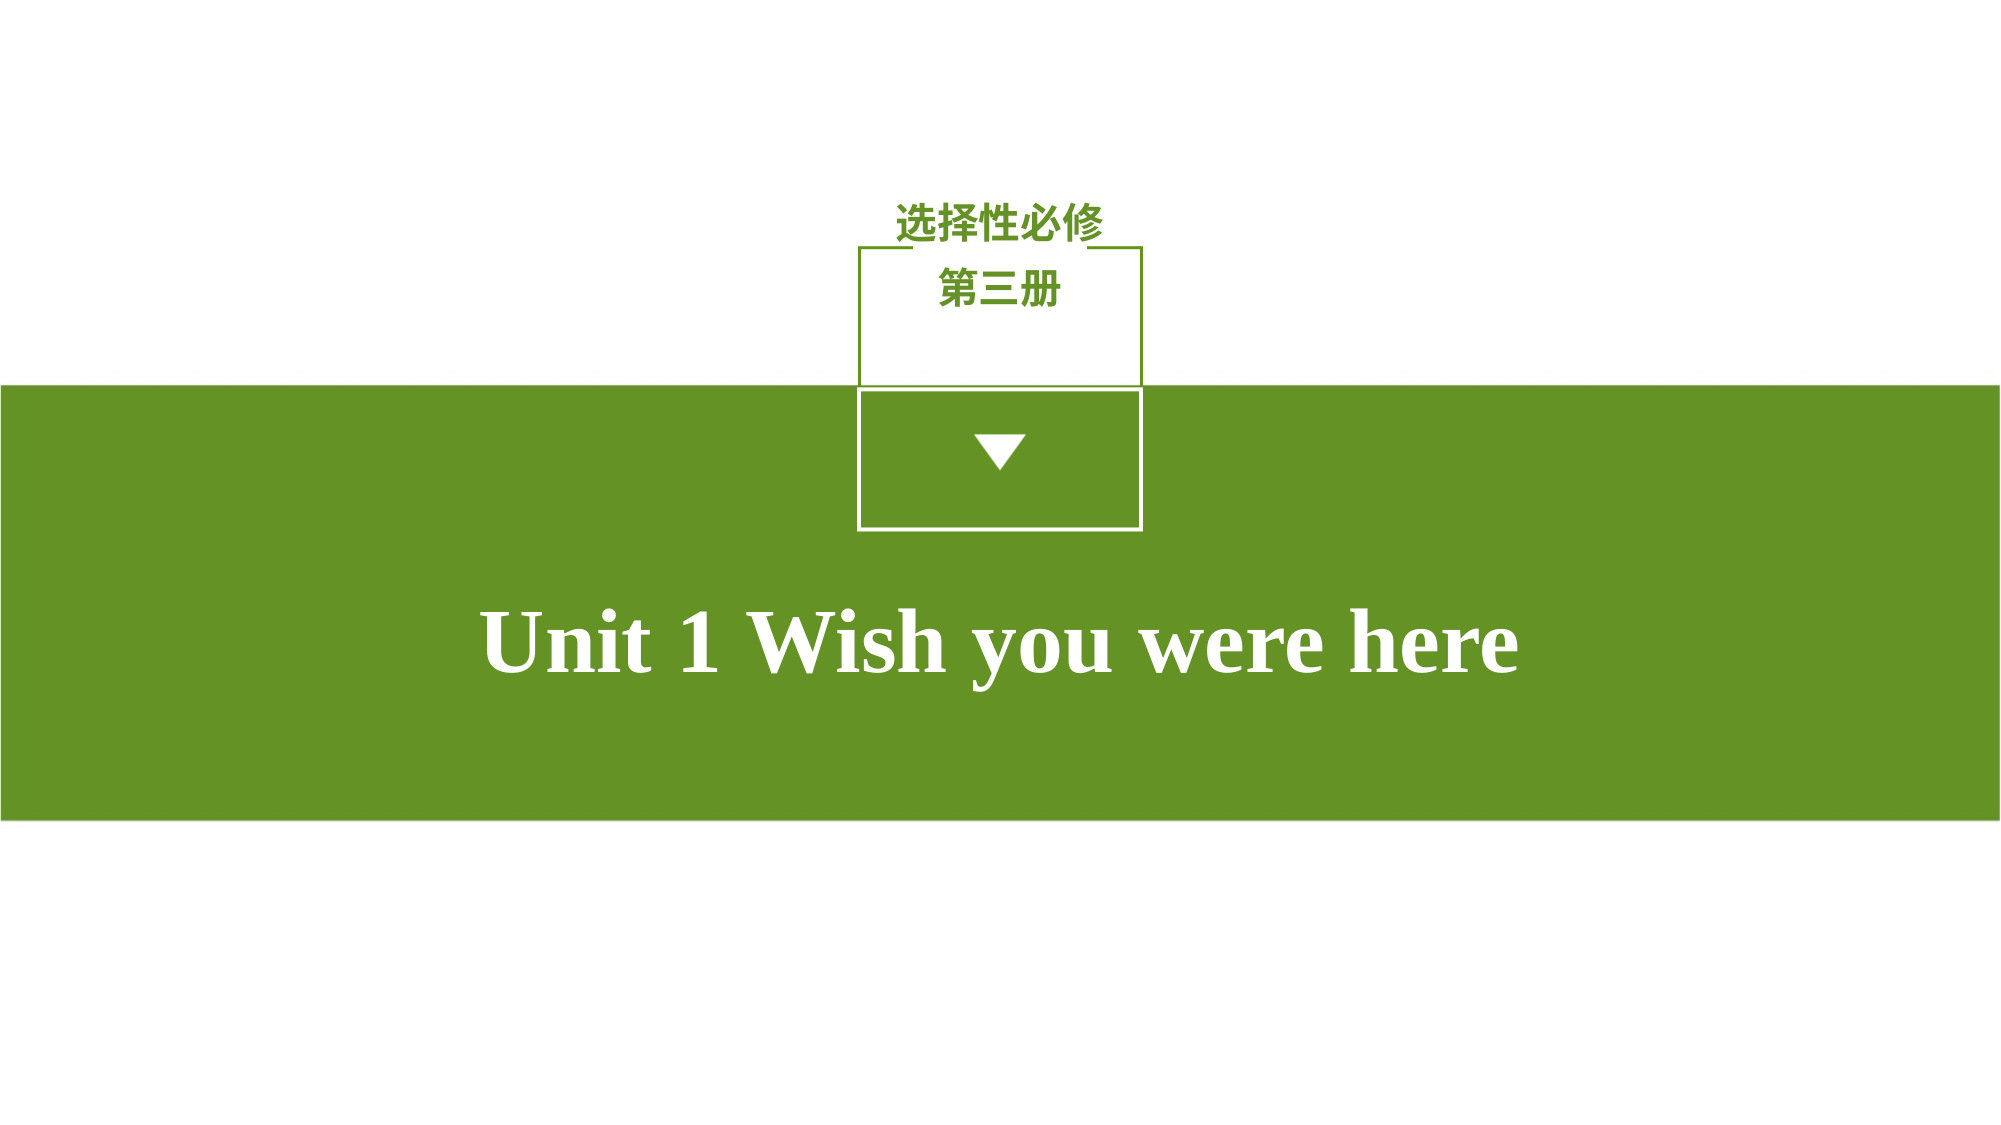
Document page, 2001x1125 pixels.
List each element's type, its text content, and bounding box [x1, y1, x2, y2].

text_box Unit 1 Wish you were here [0, 572, 2000, 699]
picture [0, 699, 2000, 1125]
picture [0, 0, 2000, 572]
text_box 选择性必修第三册 [880, 181, 1119, 312]
